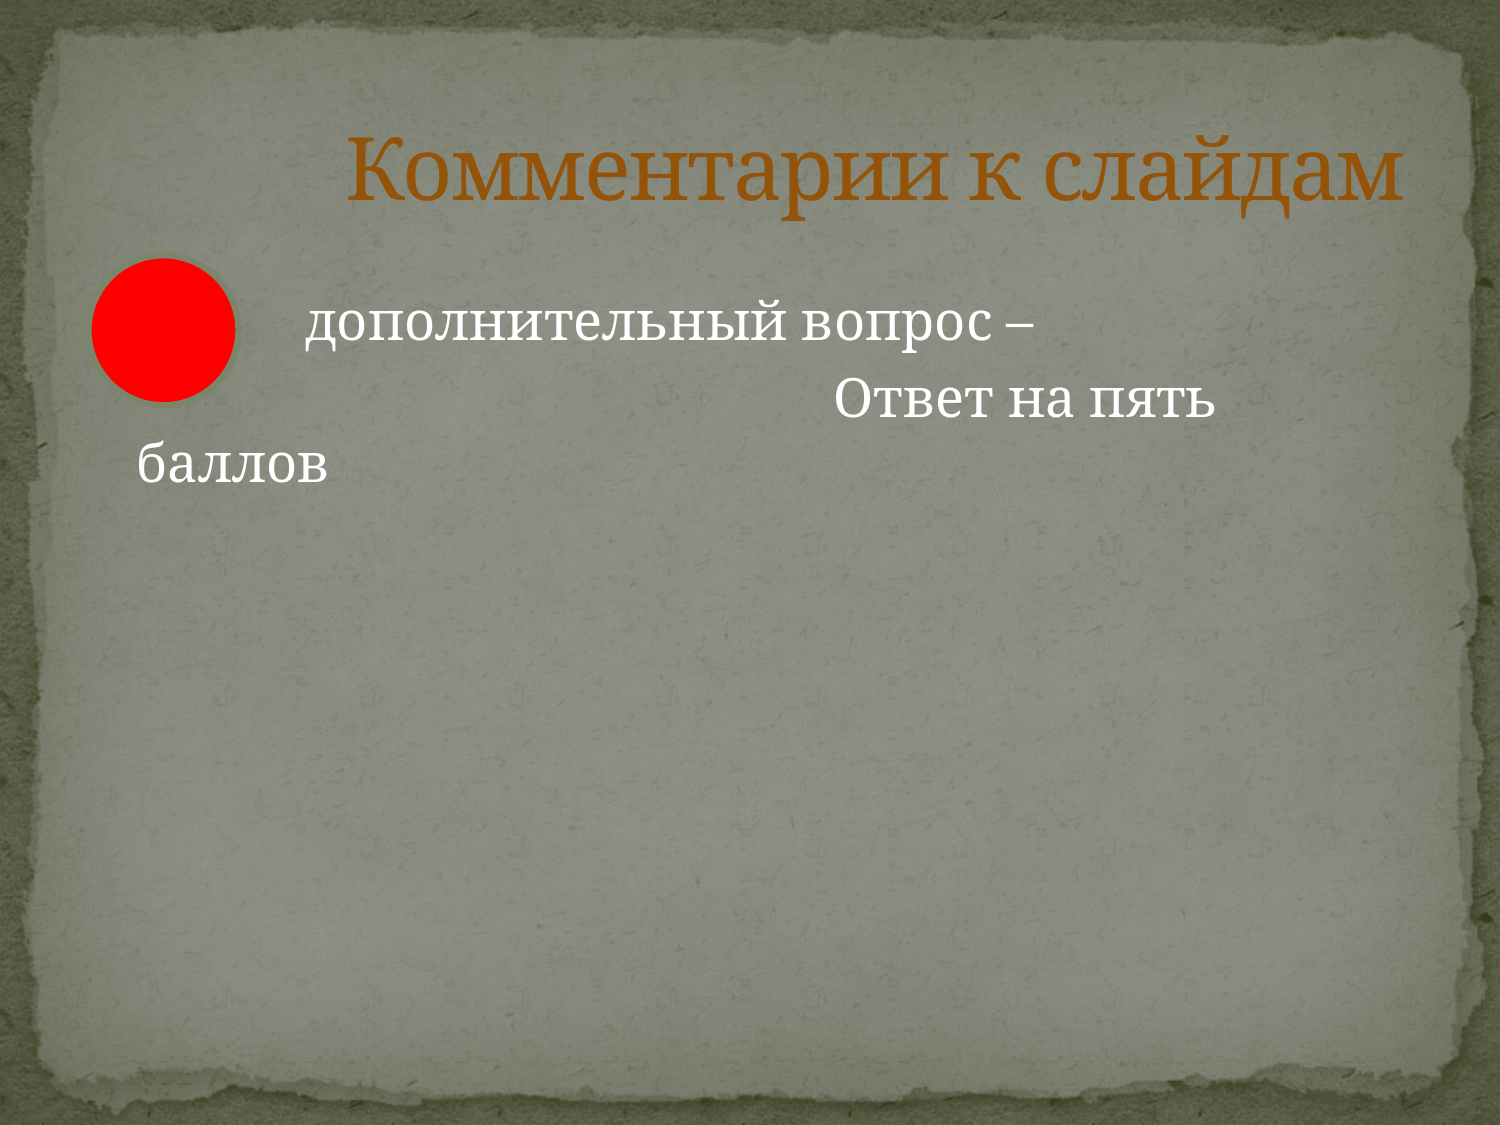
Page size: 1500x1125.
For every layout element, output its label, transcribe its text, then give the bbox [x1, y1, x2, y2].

text_box [85, 252, 242, 409]
title Комментарии к слайдам [74, 24, 1425, 225]
list дополнительный вопрос – Ответ на пять баллов [76, 278, 1427, 941]
